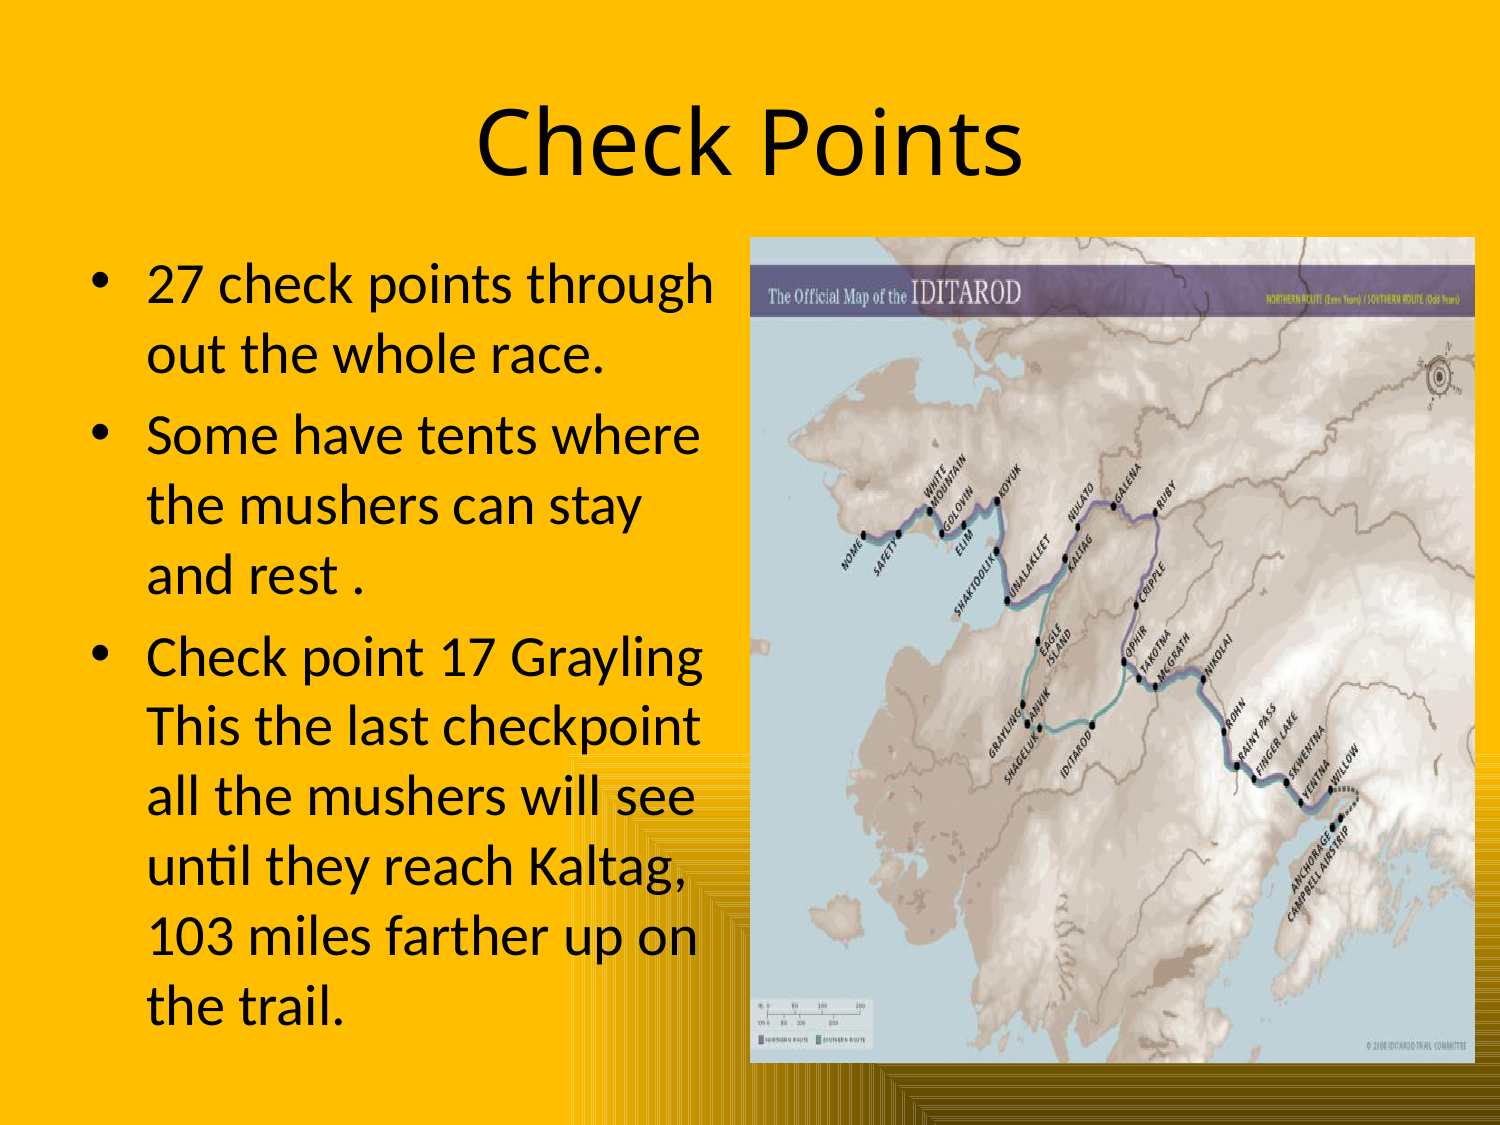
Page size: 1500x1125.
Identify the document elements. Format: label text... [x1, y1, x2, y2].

picture [749, 237, 1476, 1063]
list 27 check points through out the whole race. Some have tents where the mushers can stay and rest . Check point 17 Grayling This the last checkpoint all the mushers will see until they reach Kaltag, 103 miles farther up on the trail. [75, 237, 738, 1063]
title Check Points [75, 45, 1425, 233]
